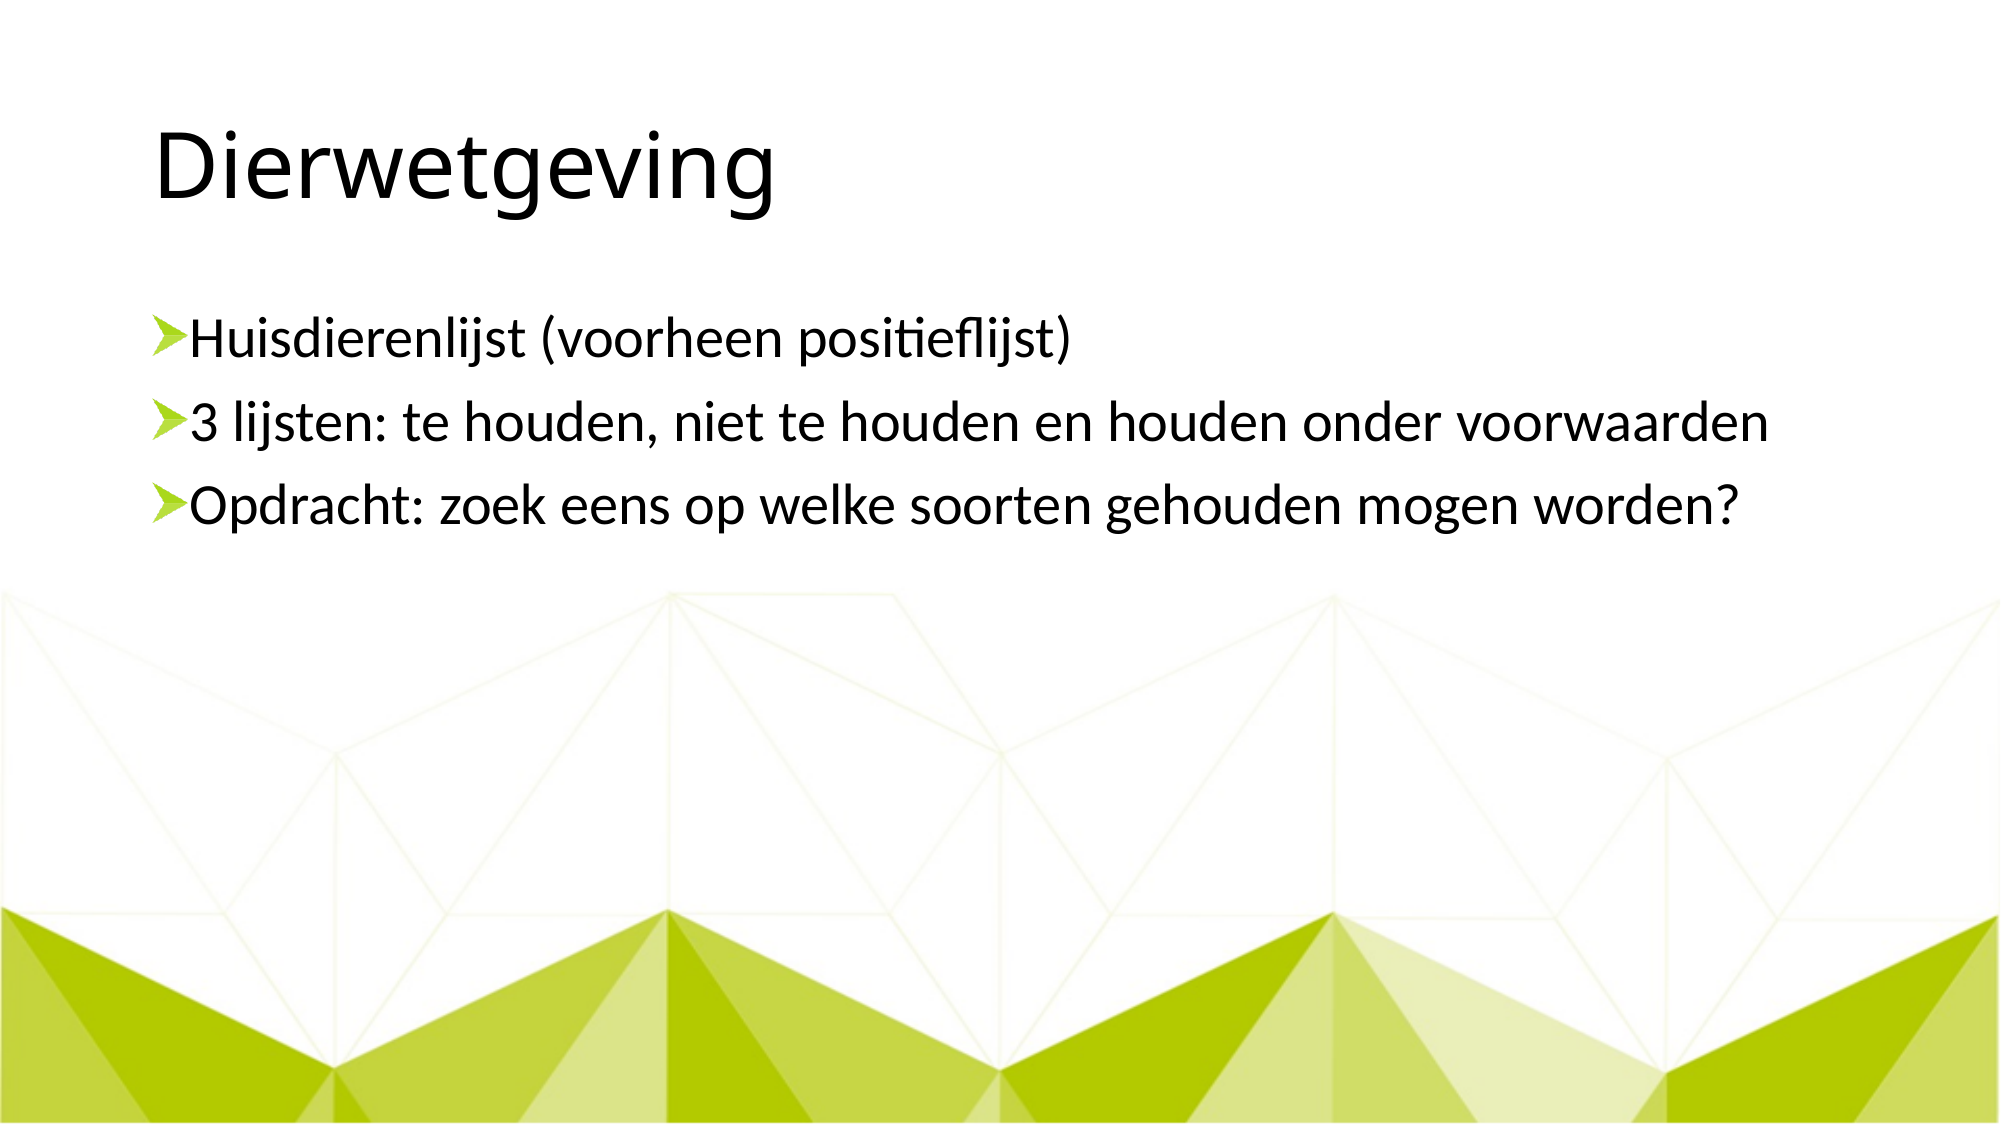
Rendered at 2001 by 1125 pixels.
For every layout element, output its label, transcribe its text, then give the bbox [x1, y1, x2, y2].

title Dierwetgeving [137, 59, 1863, 278]
list Huisdierenlijst (voorheen positieflijst) 3 lijsten: te houden, niet te houden en houden onder voorwaarden Opdracht: zoek eens op welke soorten gehouden mogen worden? [137, 299, 1863, 1014]
picture [0, 0, 2001, 1125]
